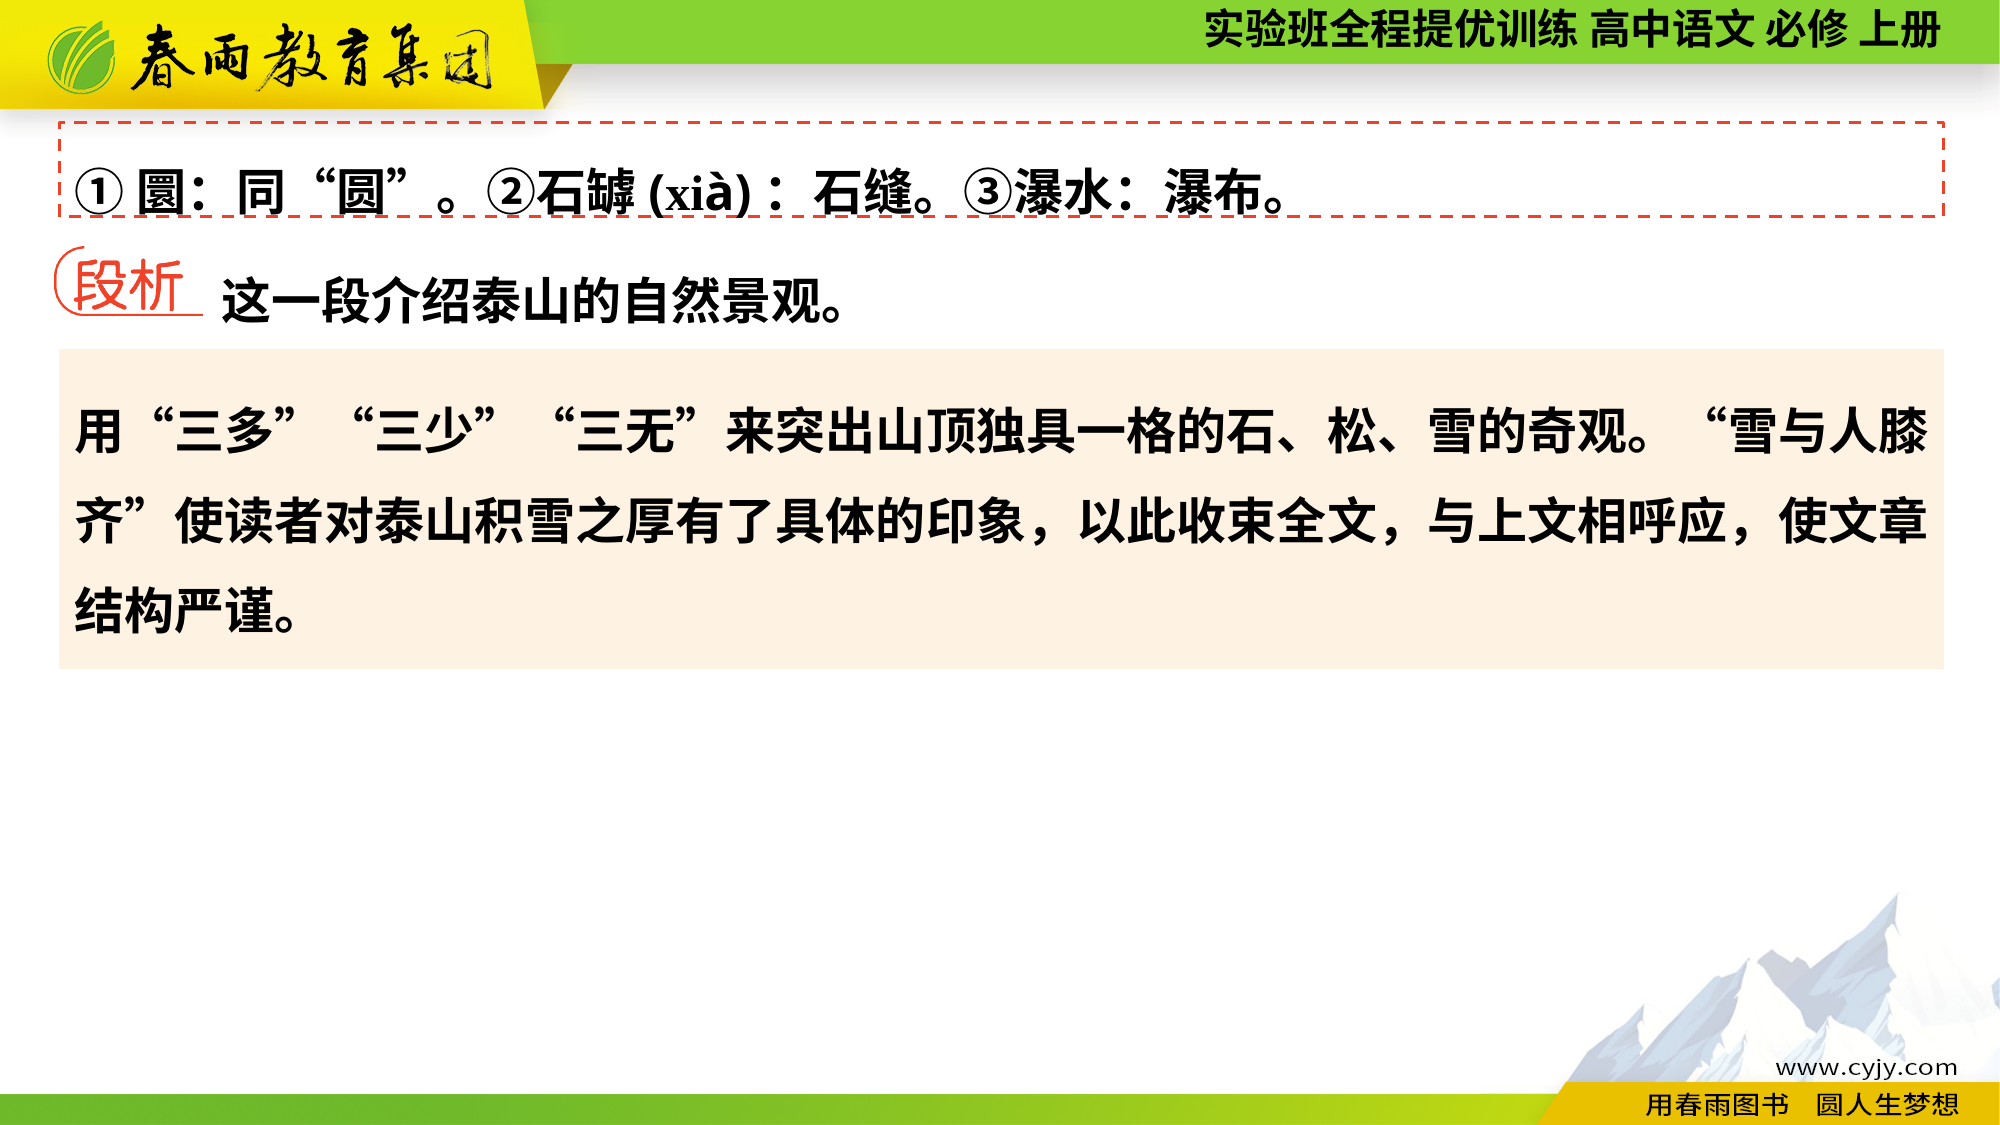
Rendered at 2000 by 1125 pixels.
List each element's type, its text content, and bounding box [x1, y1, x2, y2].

text_box 这一段介绍泰山的自然景观。 [59, 231, 1944, 337]
picture [0, 0, 2000, 1125]
list ①圜：同“圆”。②石罅(xià)：石缝。③瀑水：瀑布。 [59, 122, 1944, 217]
